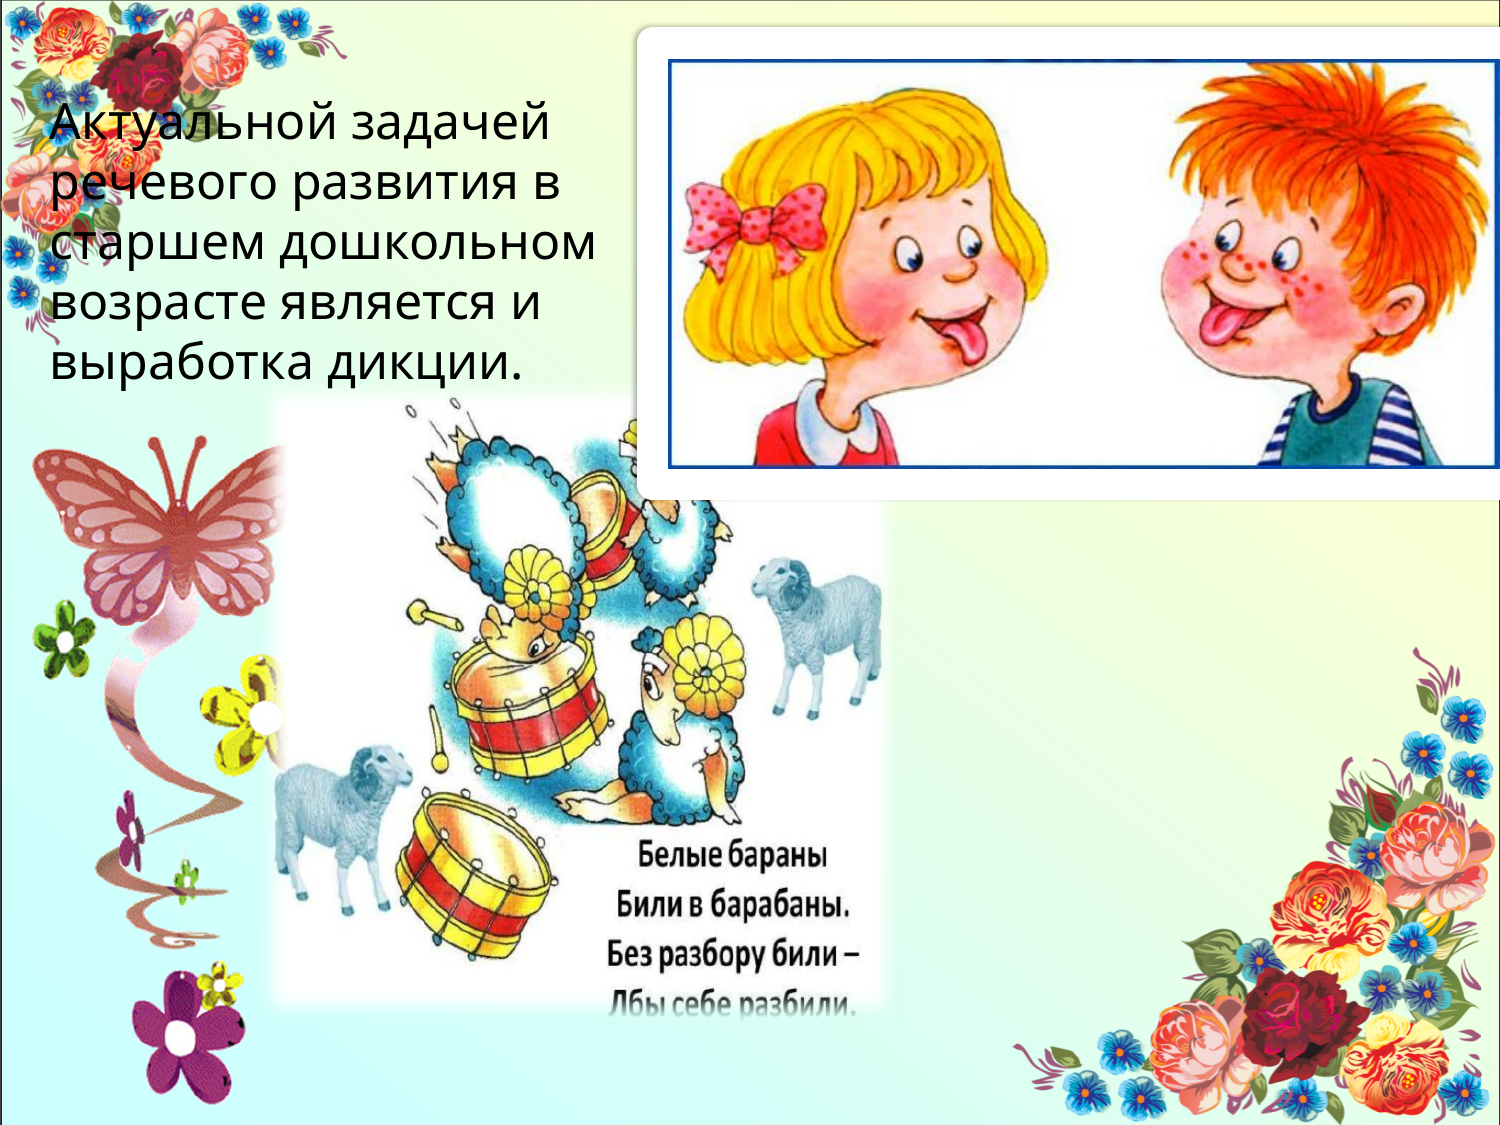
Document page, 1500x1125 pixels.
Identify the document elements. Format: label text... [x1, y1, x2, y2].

picture [0, 0, 1500, 1125]
text_box Актуальной задачей речевого развития в старшем дошкольном возрасте является и выработка дикции. [35, 81, 662, 397]
